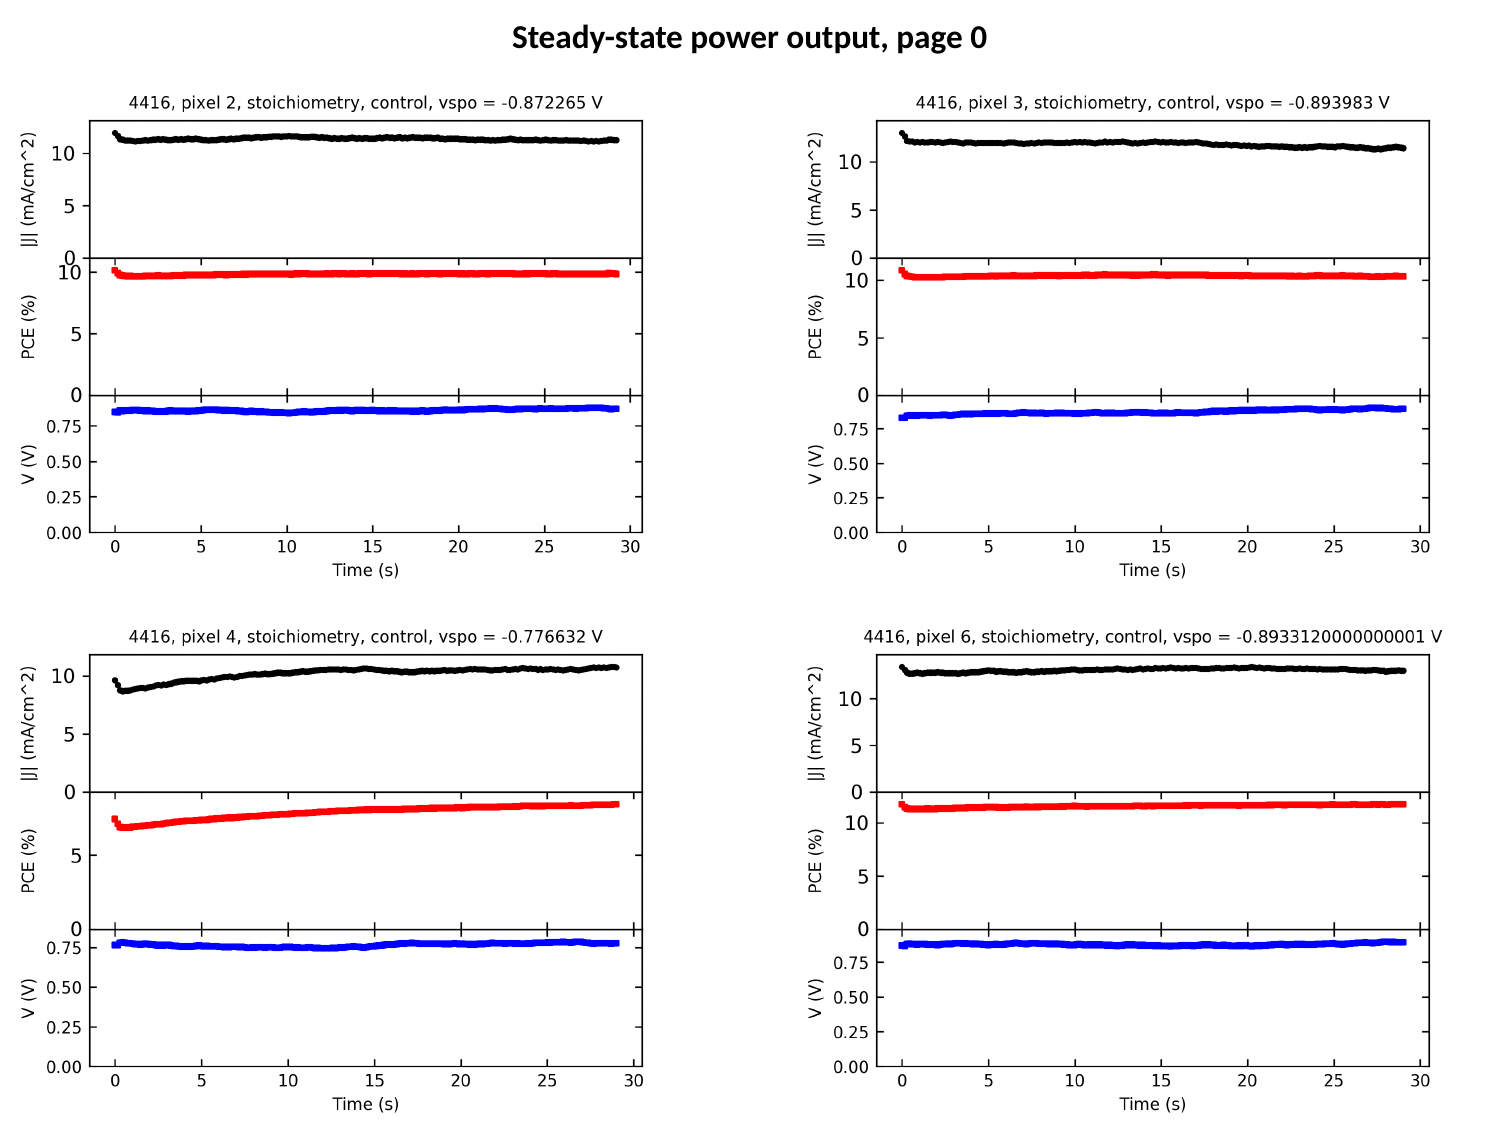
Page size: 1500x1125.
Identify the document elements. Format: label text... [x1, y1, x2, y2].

title Steady-state power output, page 0 [0, 0, 1500, 75]
picture [0, 56, 713, 1125]
picture [787, 56, 1500, 1125]
